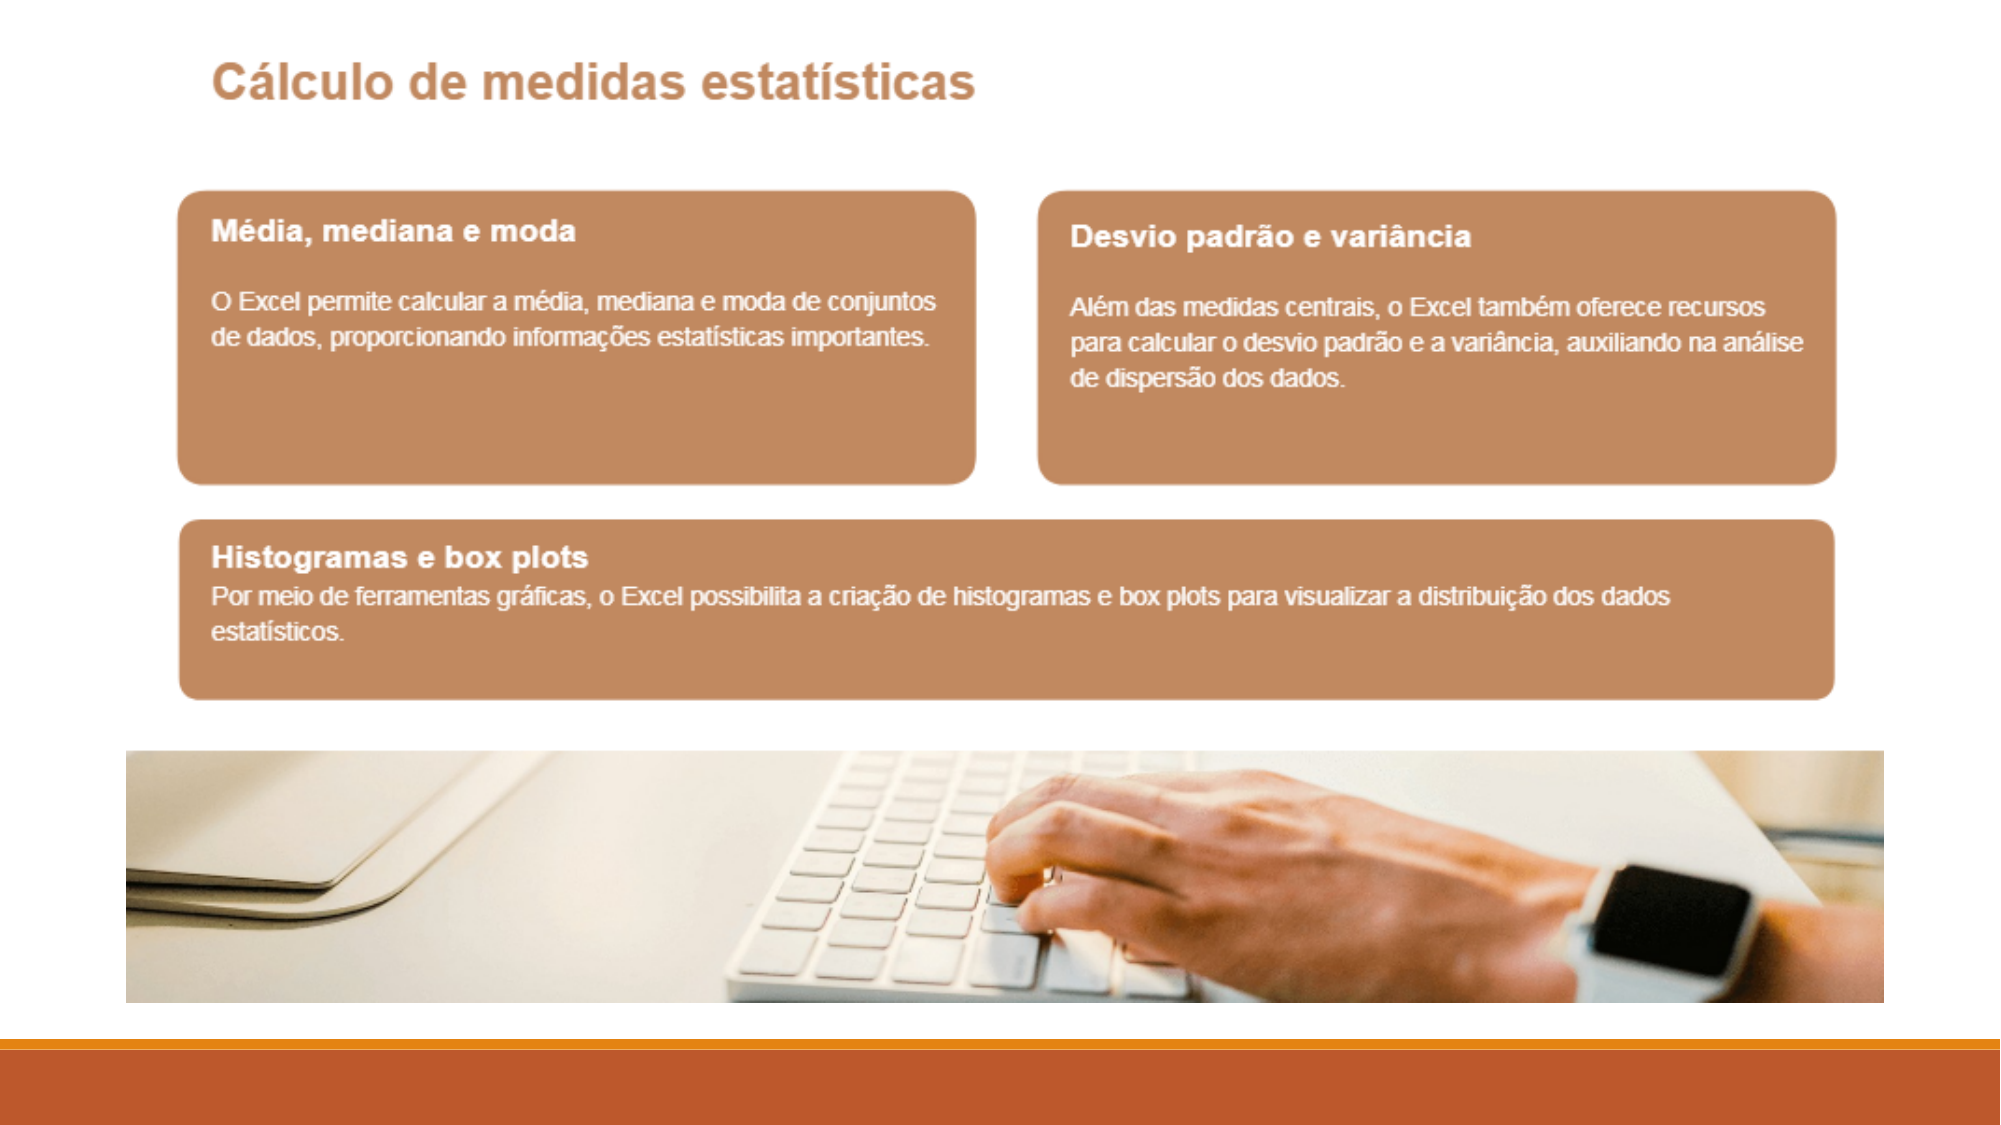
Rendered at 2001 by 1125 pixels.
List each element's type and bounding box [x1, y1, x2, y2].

picture [126, 18, 1884, 1003]
